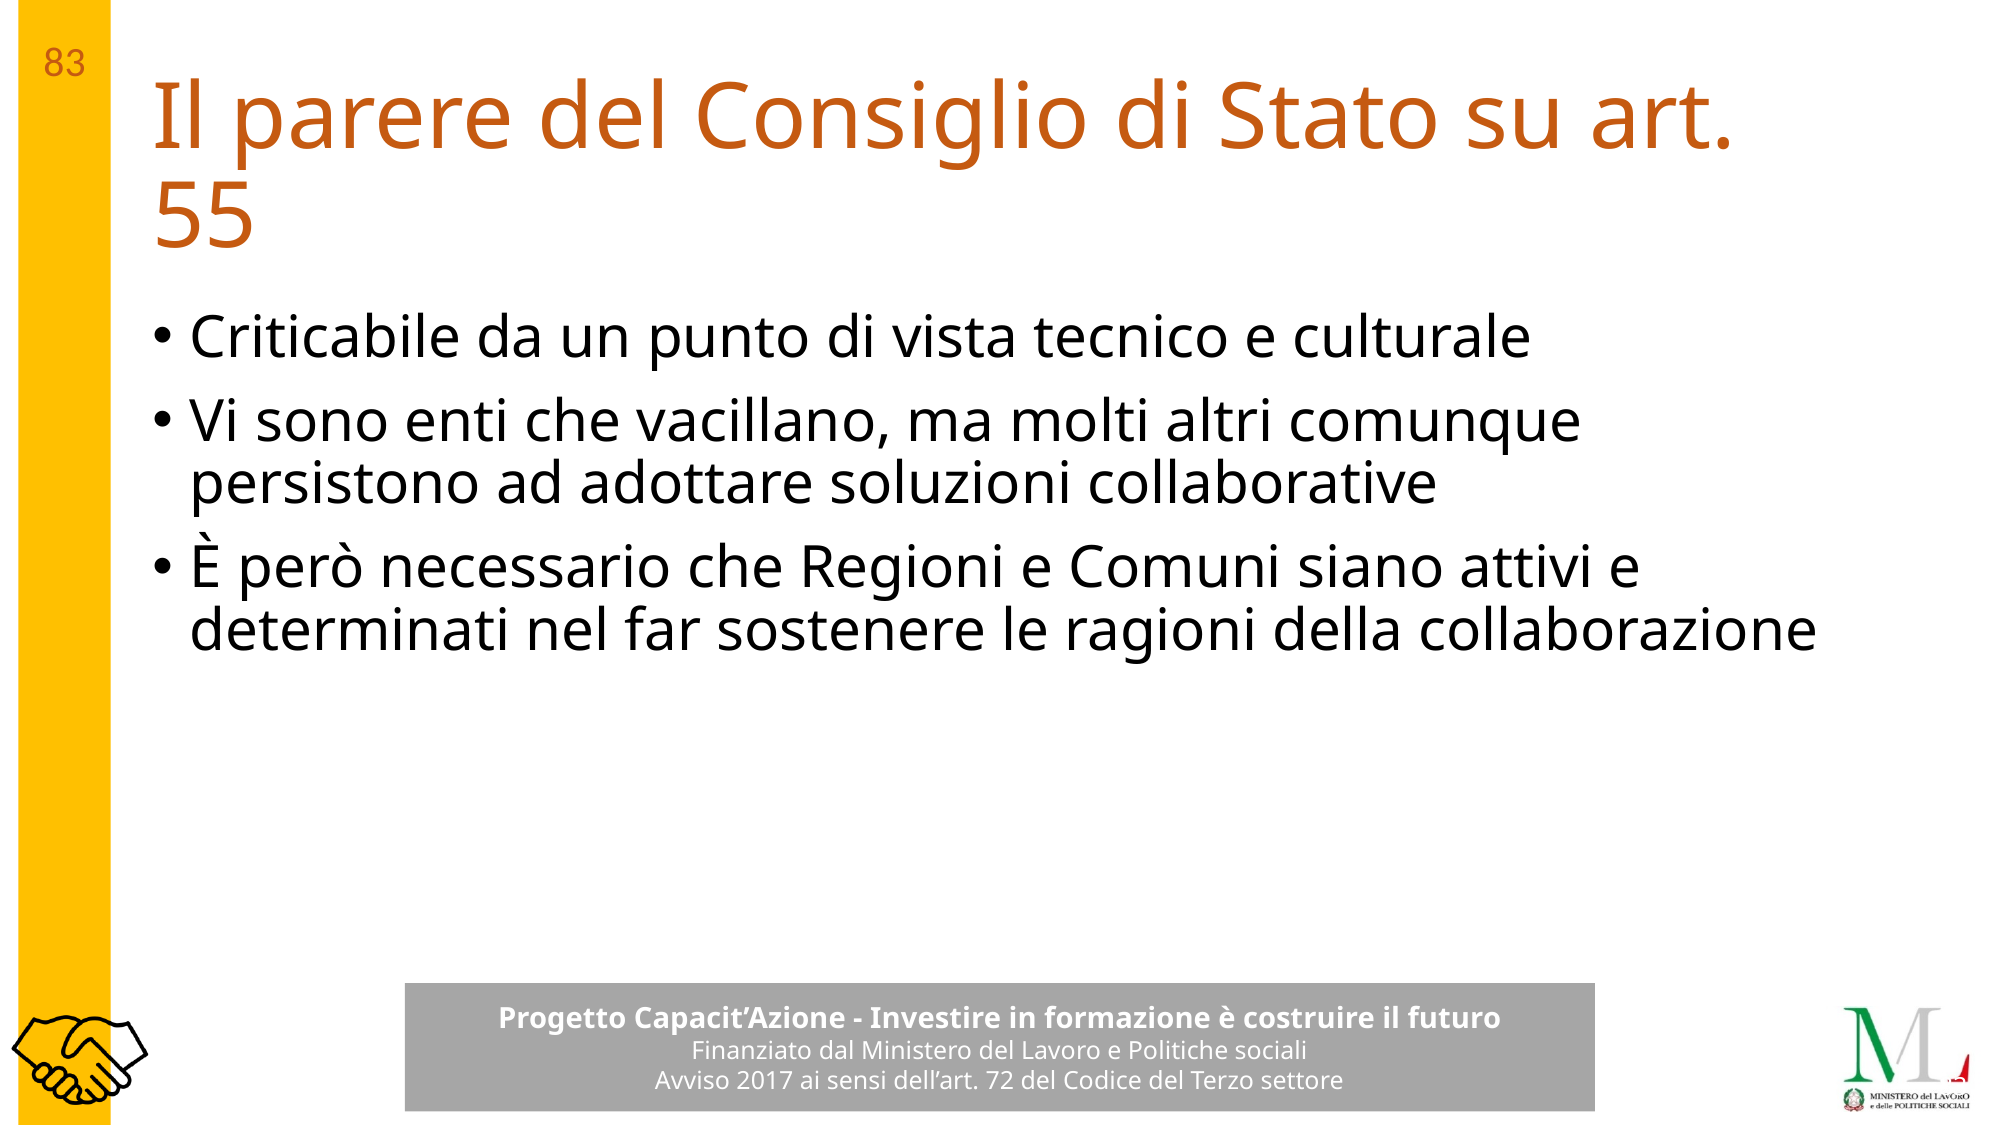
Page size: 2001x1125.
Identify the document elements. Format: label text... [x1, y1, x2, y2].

slide_number 83 [1911, 1057, 1995, 1118]
picture [1826, 1006, 1987, 1112]
picture [10, 1009, 149, 1109]
title Il parere del Consiglio di Stato su art. 55 [137, 59, 1863, 278]
list Criticabile da un punto di vista tecnico e culturale Vi sono enti che vacillano, ma molti altri comunque persistono ad adottare soluzioni collaborative È però necessario che Regioni e Comuni siano attivi e determinati nel far sostenere le ragioni della collaborazione [137, 299, 1863, 899]
